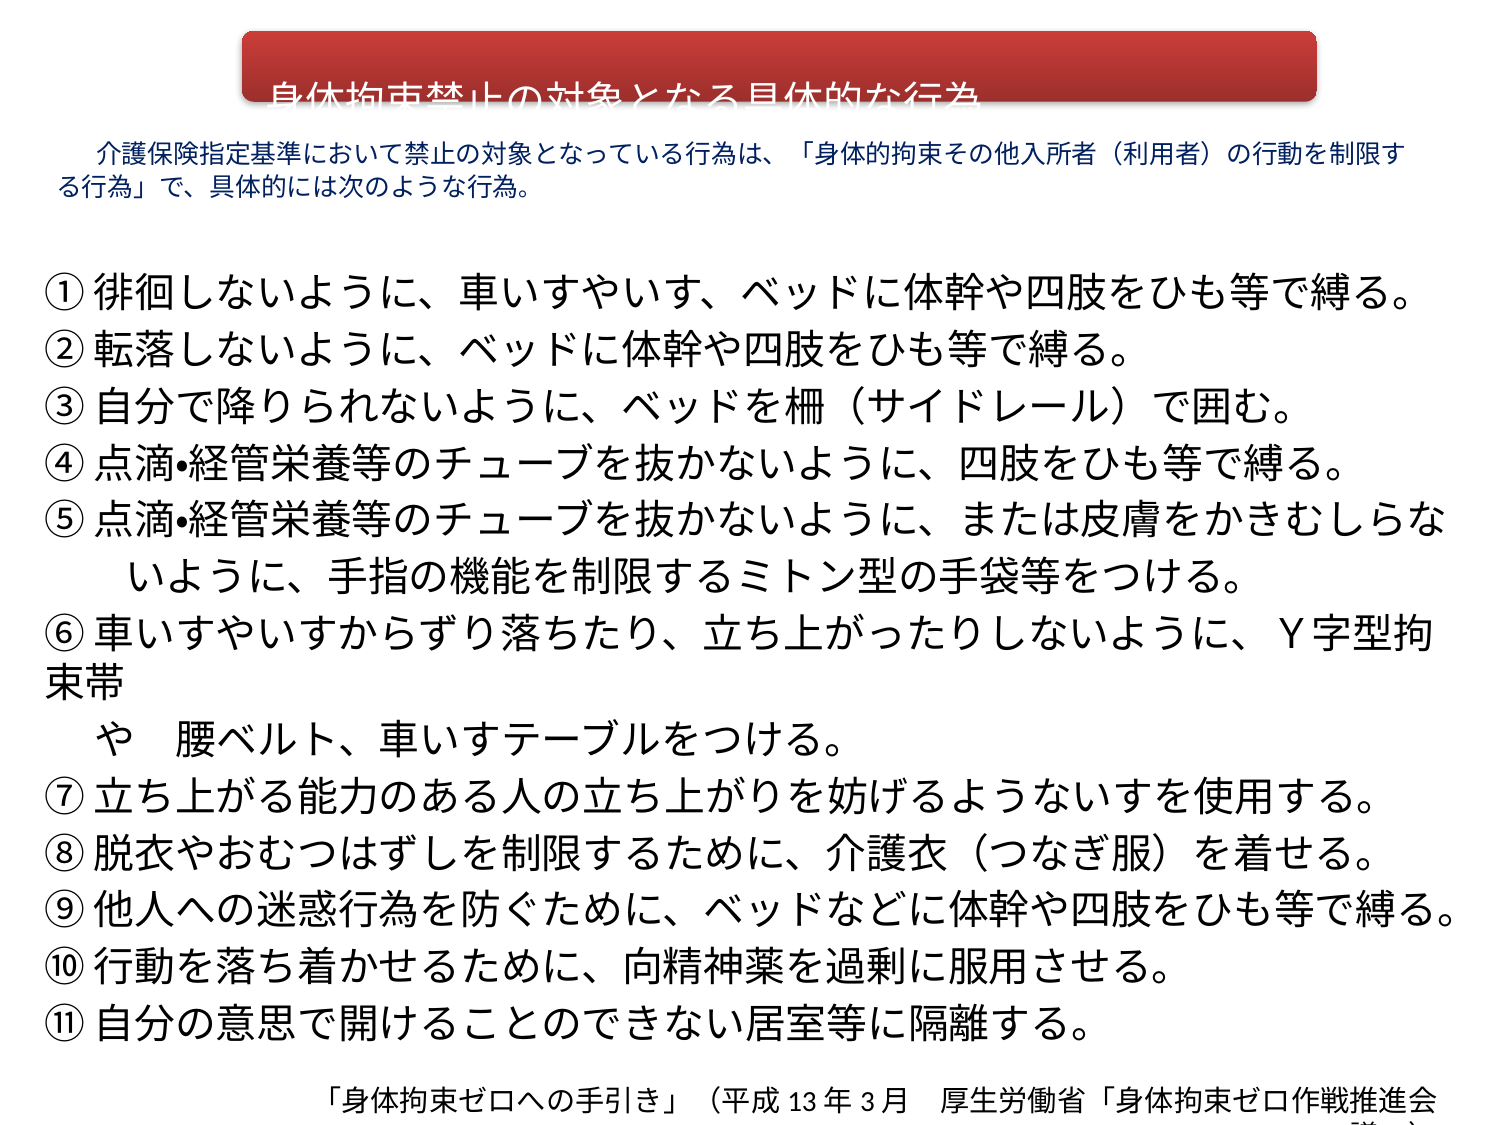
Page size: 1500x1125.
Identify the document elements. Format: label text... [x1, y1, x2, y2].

subtitle ①徘徊しないように、車いすやいす、ベッドに体幹や四肢をひも等で縛る。 ②転落しないように、ベッドに体幹や四肢をひも等で縛る。 ③自分で降りられないように、ベッドを柵（サイドレール）で囲む。 ④点滴・経管栄養等のチューブを抜かないように、四肢をひも等で縛る。 ⑤点滴・経管栄養等のチューブを抜かないように、または皮膚をかきむしらな いように、手指の機能を制限するミトン型の手袋等をつける。 ⑥車いすやいすからずり落ちたり、立ち上がったりしないように、Ｙ字型拘束帯 や 腰ベルト、車いすテーブルをつける。 ⑦立ち上がる能力のある人の立ち上がりを妨げるようないすを使用する。 ⑧脱衣やおむつはずしを制限するために、介護衣（つなぎ服）を着せる。 ⑨他人への迷惑行為を防ぐために、ベッドなどに体幹や四肢をひも等で縛る。 ⑩行動を落ち着かせるために、向精神薬を過剰に服用させる。 ⑪自分の意思で開けることのできない居室等に隔離する。 [29, 243, 1470, 1071]
title 身体拘束禁止の対象となる具体的な行為 介護保険指定基準において禁止の対象となっている行為は、「身体的拘束その他入所者（利用者）の行動を制限する行為」で、具体的には次のような行為。 [41, 66, 1447, 280]
text_box [242, 30, 1317, 66]
text_box 「身体拘束ゼロへの手引き」（平成13年3月 厚生労働省「身体拘束ゼロ作戦推進会議」） [230, 1074, 1453, 1125]
